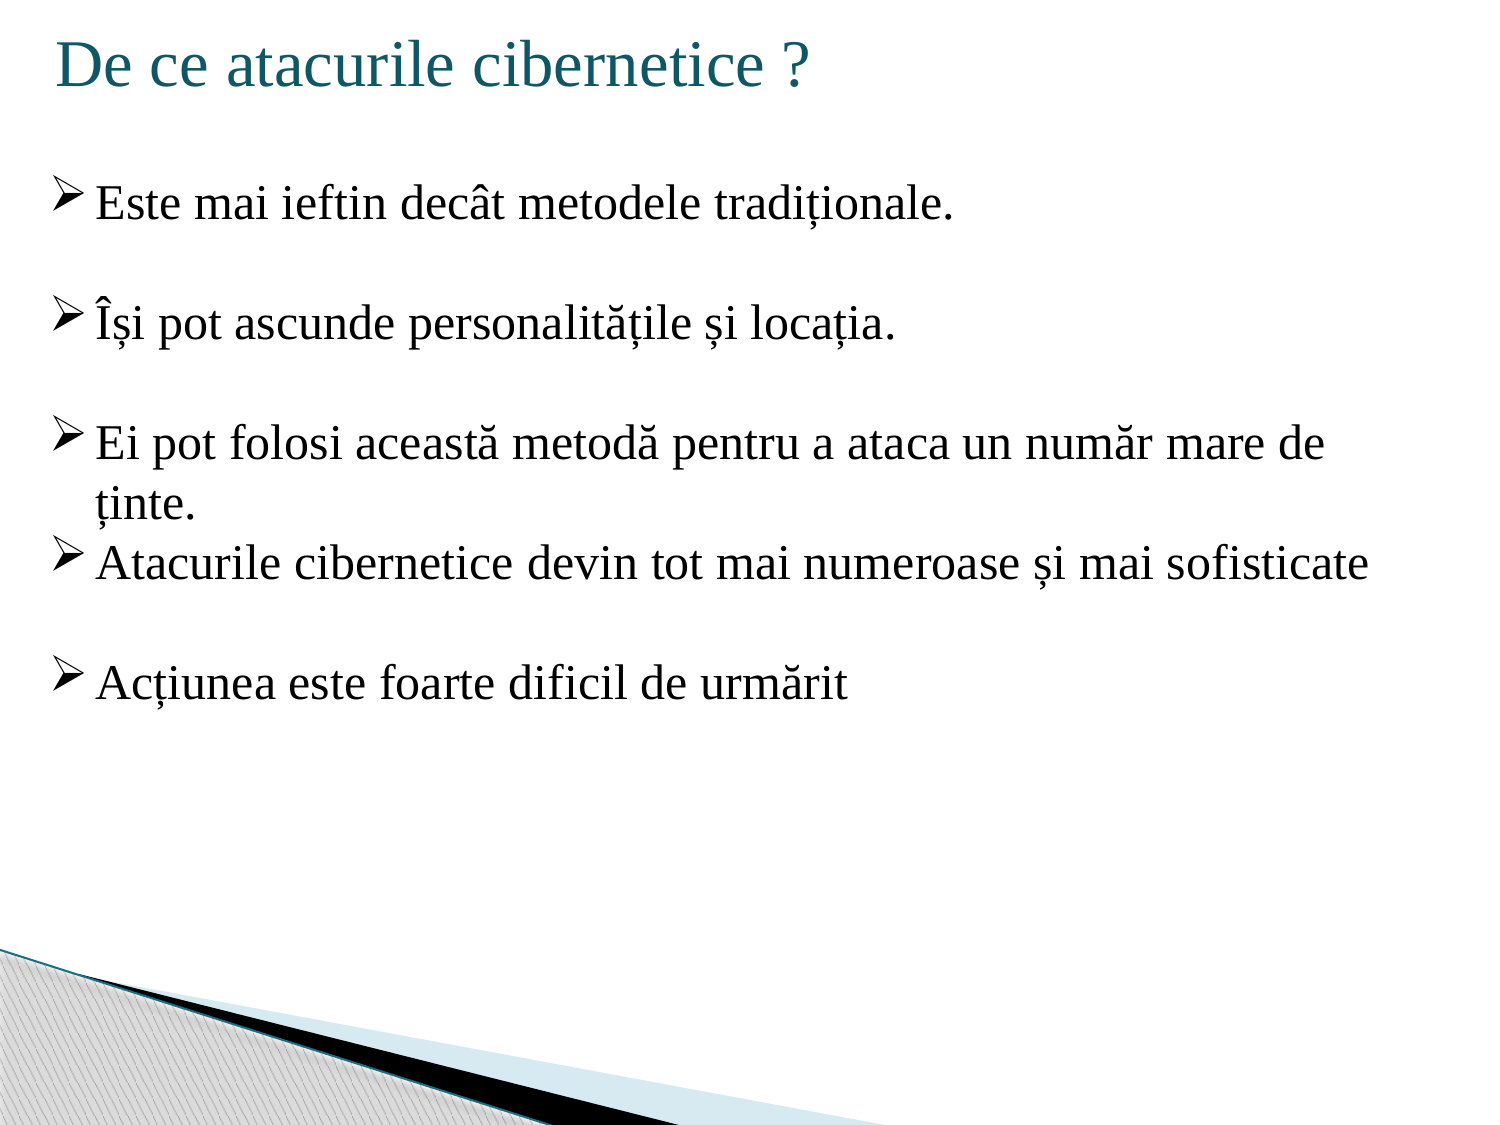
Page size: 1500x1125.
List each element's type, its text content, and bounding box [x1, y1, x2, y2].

text_box Este mai ieftin decât metodele tradiționale. Își pot ascunde personalitățile și locația. Ei pot folosi această metodă pentru a ataca un număr mare de ținte. Atacurile cibernetice devin tot mai numeroase și mai sofisticate Acțiunea este foarte dificil de urmărit [34, 162, 1409, 718]
text_box De ce atacurile cibernetice ? [40, 12, 829, 108]
